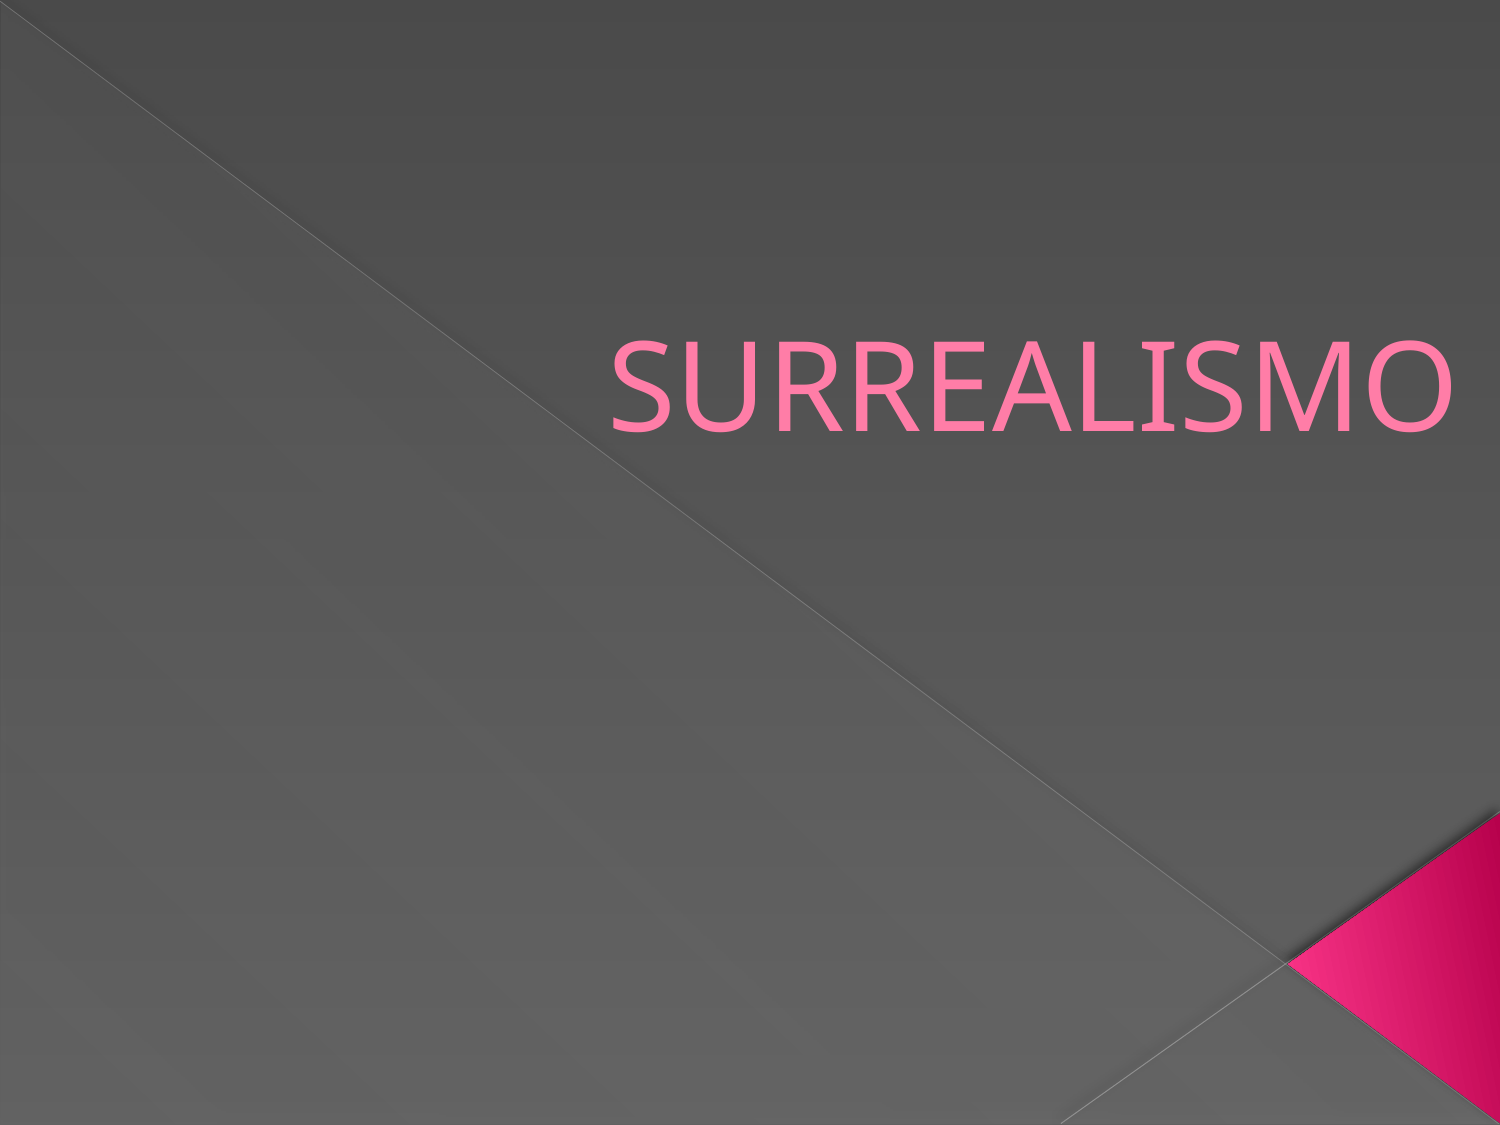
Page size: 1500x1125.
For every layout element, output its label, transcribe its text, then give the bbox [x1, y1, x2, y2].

title SURREALISMO [152, 222, 1475, 464]
